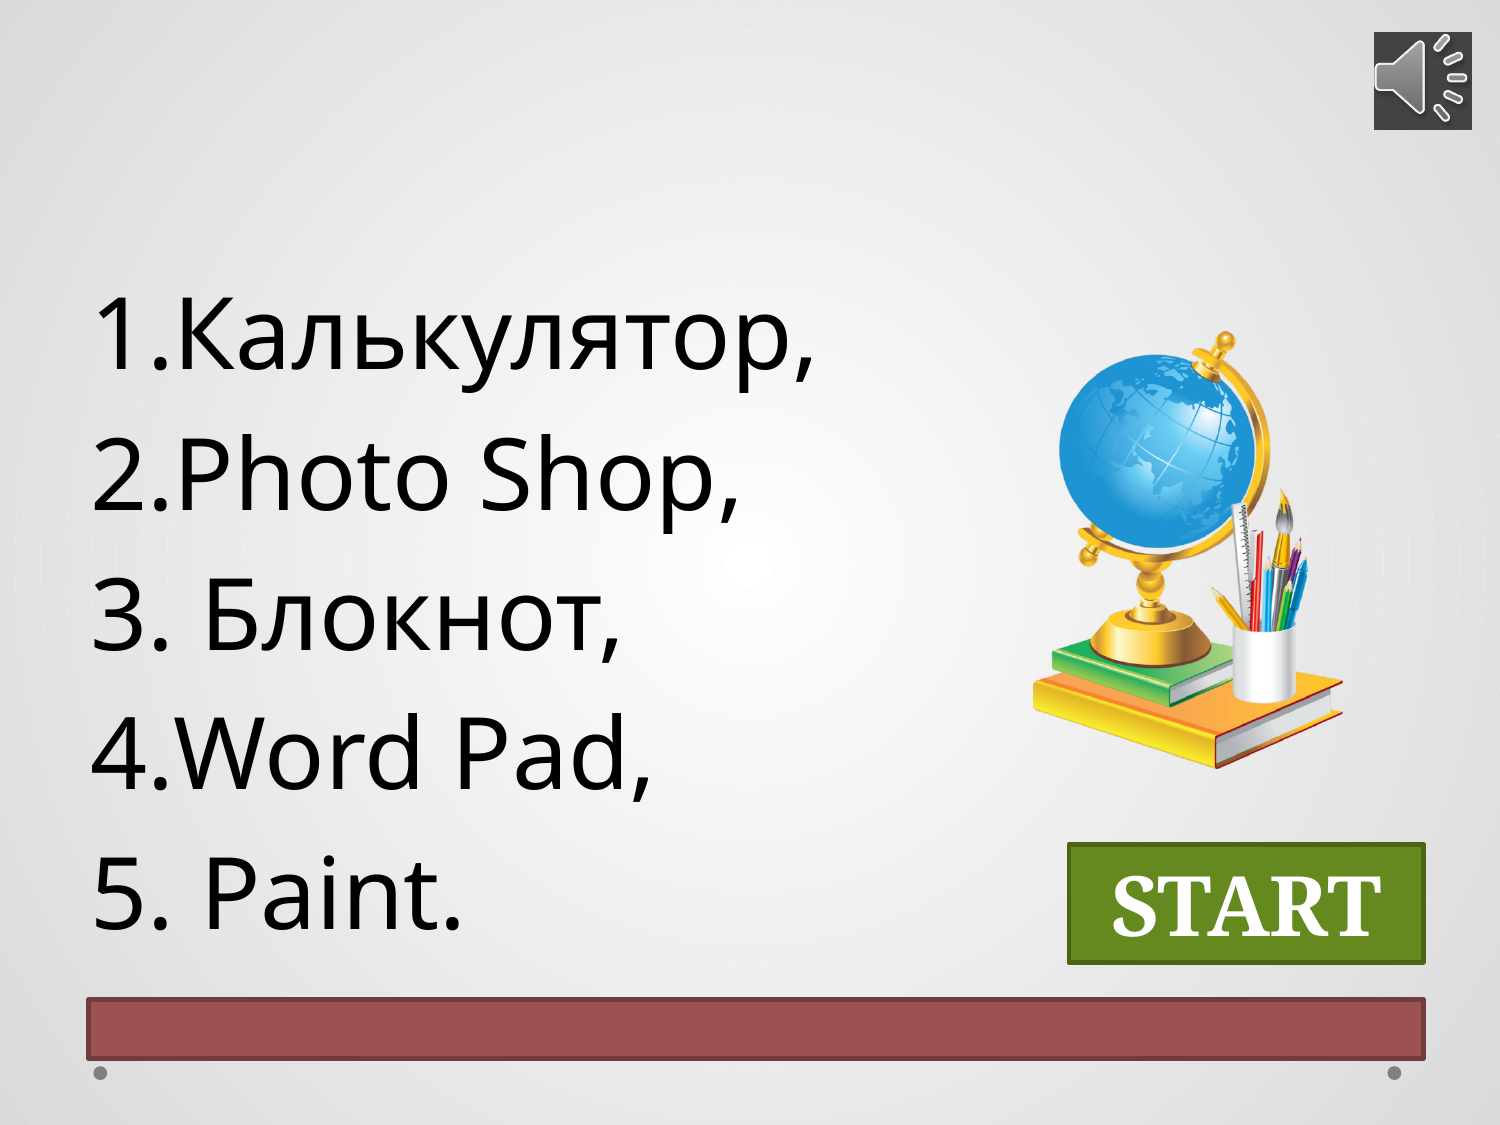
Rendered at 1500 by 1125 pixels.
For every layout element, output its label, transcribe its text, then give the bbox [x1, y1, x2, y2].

picture [1033, 330, 1343, 769]
picture [1373, 30, 1474, 132]
text_box START [1067, 842, 1426, 965]
text_box [86, 997, 1426, 1061]
list Калькулятор, Photo Shop, Блокнот, Word Pad, Paint. [75, 262, 1425, 1005]
